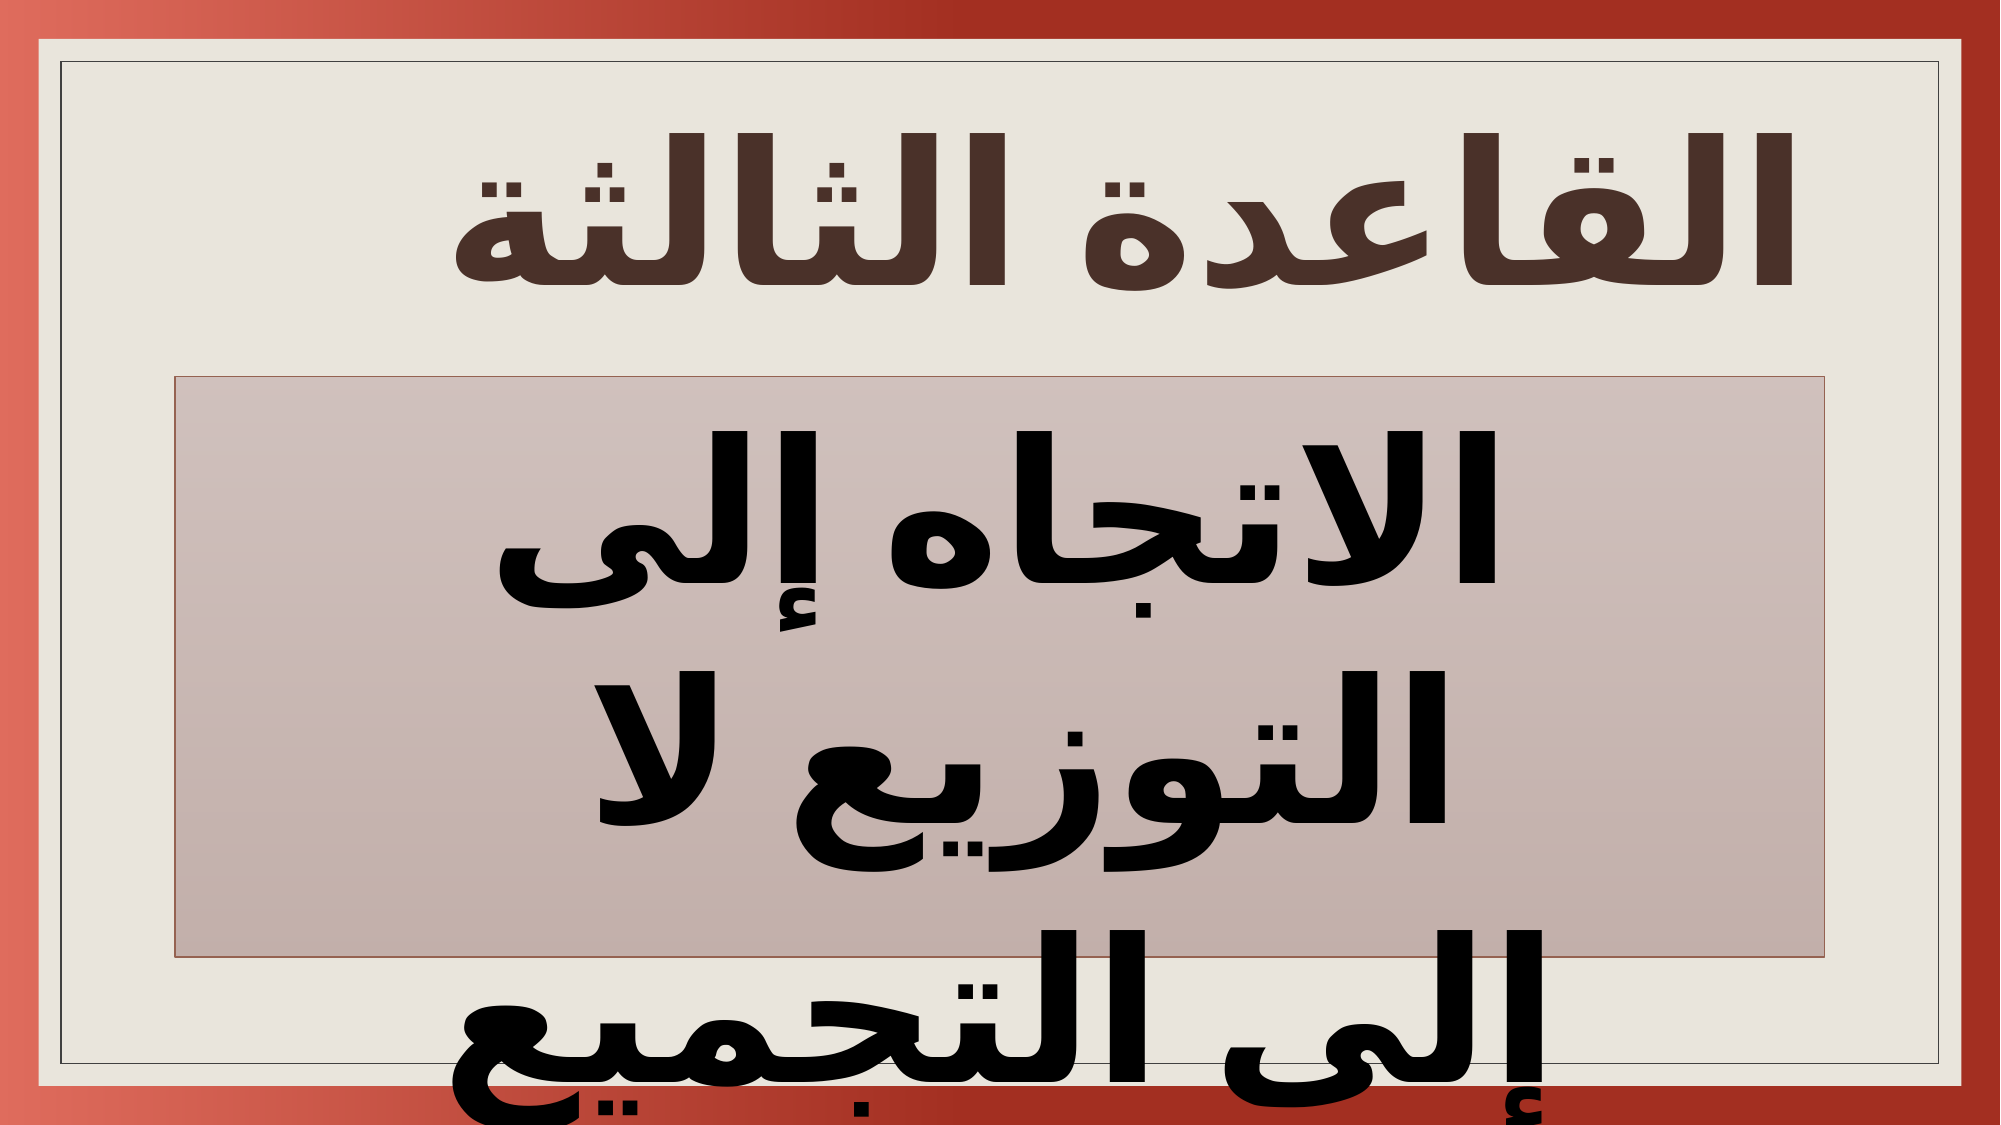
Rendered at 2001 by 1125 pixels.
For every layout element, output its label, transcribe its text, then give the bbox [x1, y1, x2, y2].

list الاتجاه إلى التوزيع لا إلى التجميع [174, 376, 1825, 958]
title القاعدة الثالثة [174, 92, 1825, 349]
